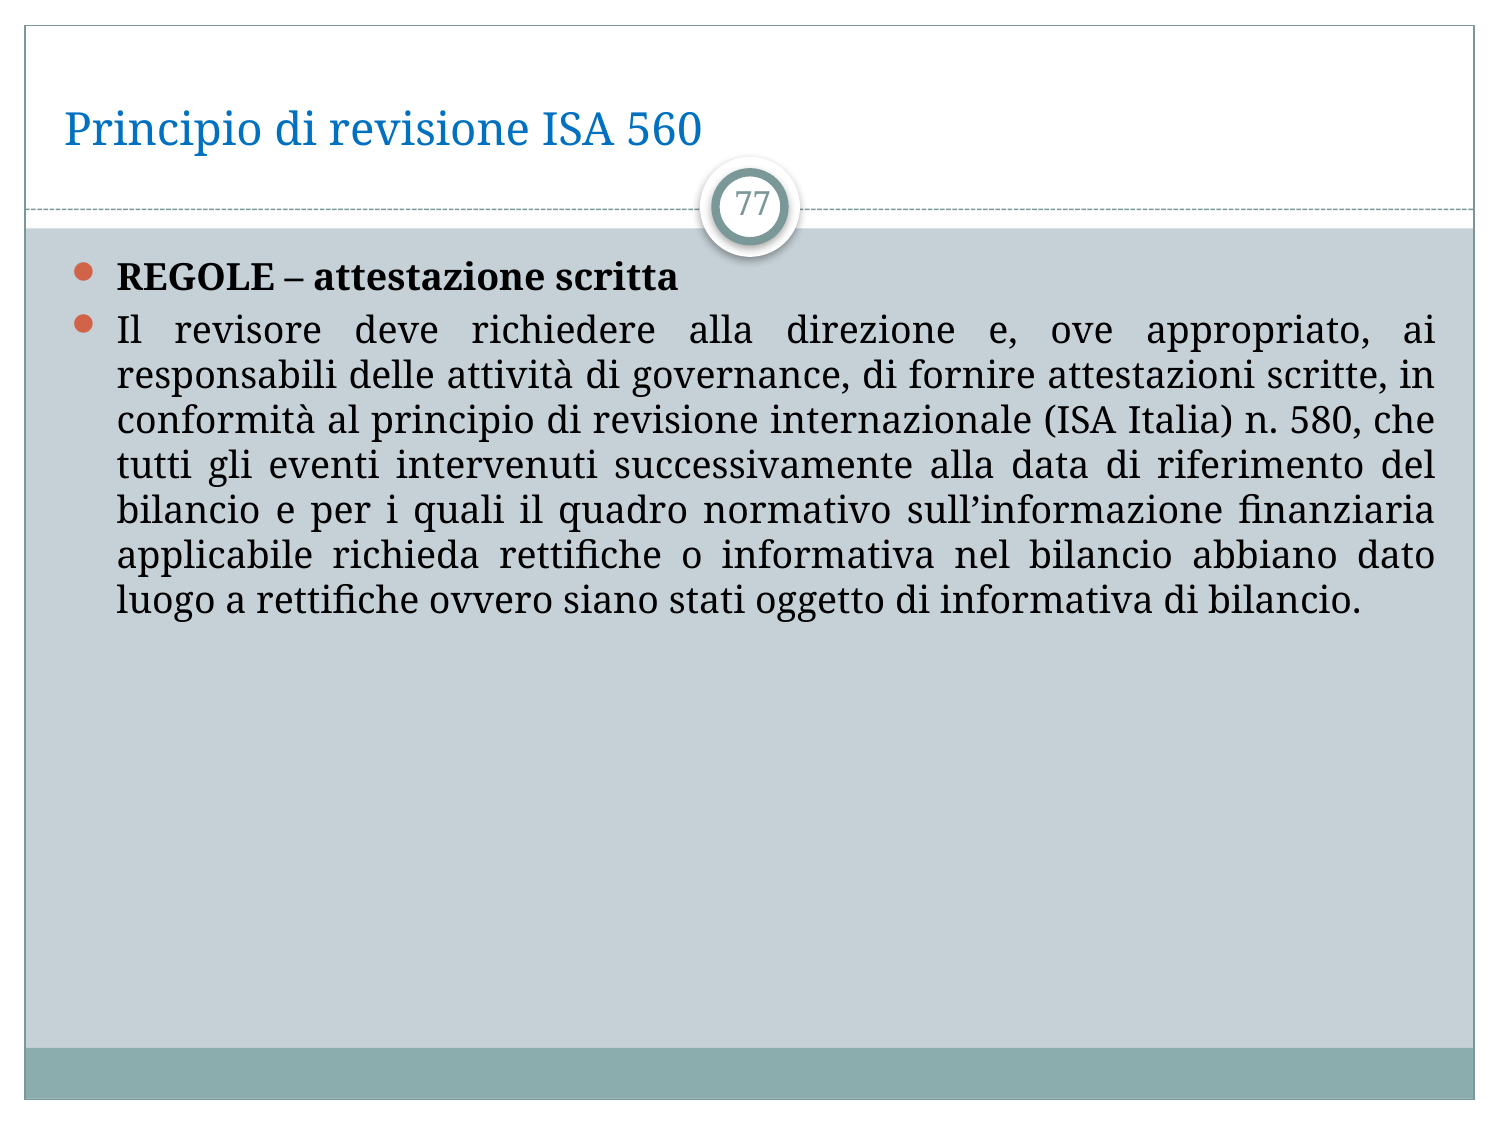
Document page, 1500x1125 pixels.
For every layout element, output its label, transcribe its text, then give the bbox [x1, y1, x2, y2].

list REGOLE – attestazione scritta Il revisore deve richiedere alla direzione e, ove appropriato, ai responsabili delle attività di governance, di fornire attestazioni scritte, in conformità al principio di revisione internazionale (ISA Italia) n. 580, che tutti gli eventi intervenuti successivamente alla data di riferimento del bilancio e per i quali il quadro normativo sull’informazione finanziaria applicabile richieda rettifiche o informativa nel bilancio abbiano dato luogo a rettifiche ovvero siano stati oggetto di informativa di bilancio. [56, 245, 1452, 996]
slide_number 77 [715, 168, 791, 241]
title Principio di revisione ISA 560 [49, 37, 1450, 162]
